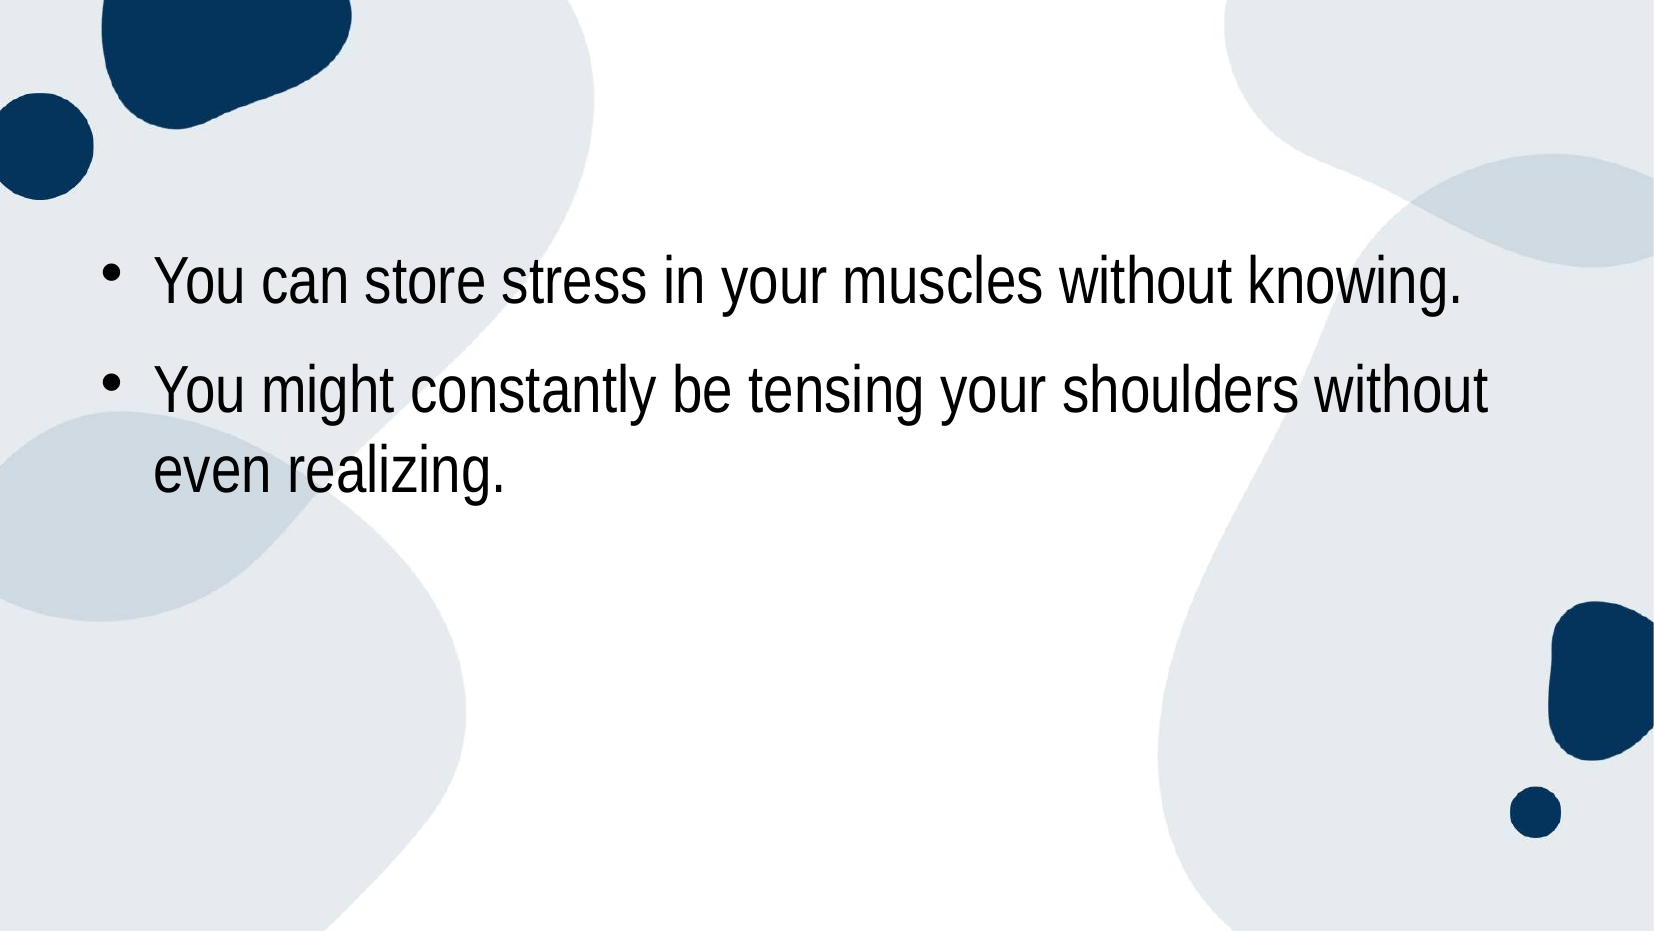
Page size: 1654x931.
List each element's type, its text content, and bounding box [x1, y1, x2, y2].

text_box [82, 37, 1571, 193]
text_box You can store stress in your muscles without knowing. You might constantly be tensing your shoulders without even realizing. [82, 236, 1571, 694]
picture [0, 0, 1654, 931]
